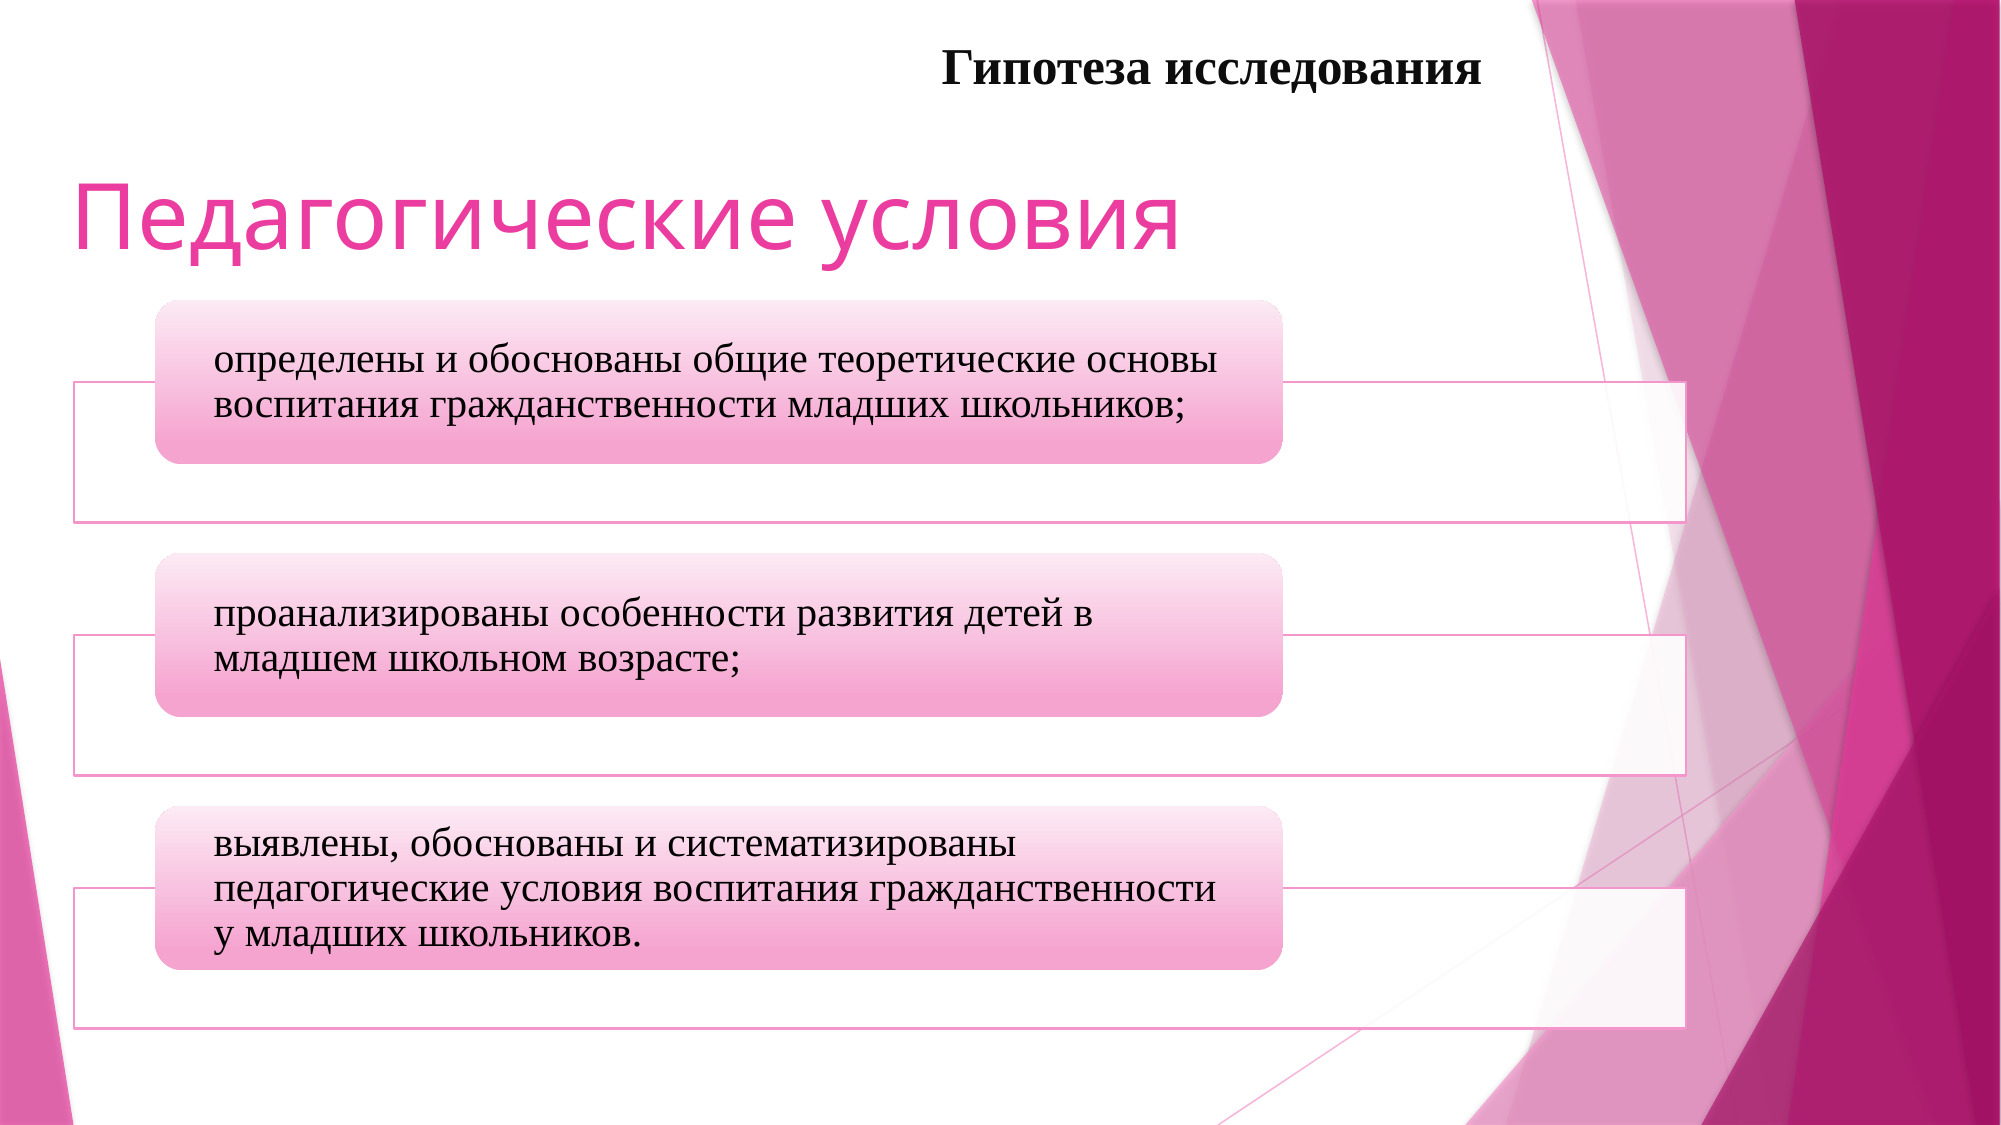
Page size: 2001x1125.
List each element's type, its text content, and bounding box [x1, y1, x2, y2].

title Педагогические условия [55, 143, 1466, 326]
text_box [73, 291, 1687, 1037]
text_box Гипотеза исследования [926, 30, 1726, 105]
